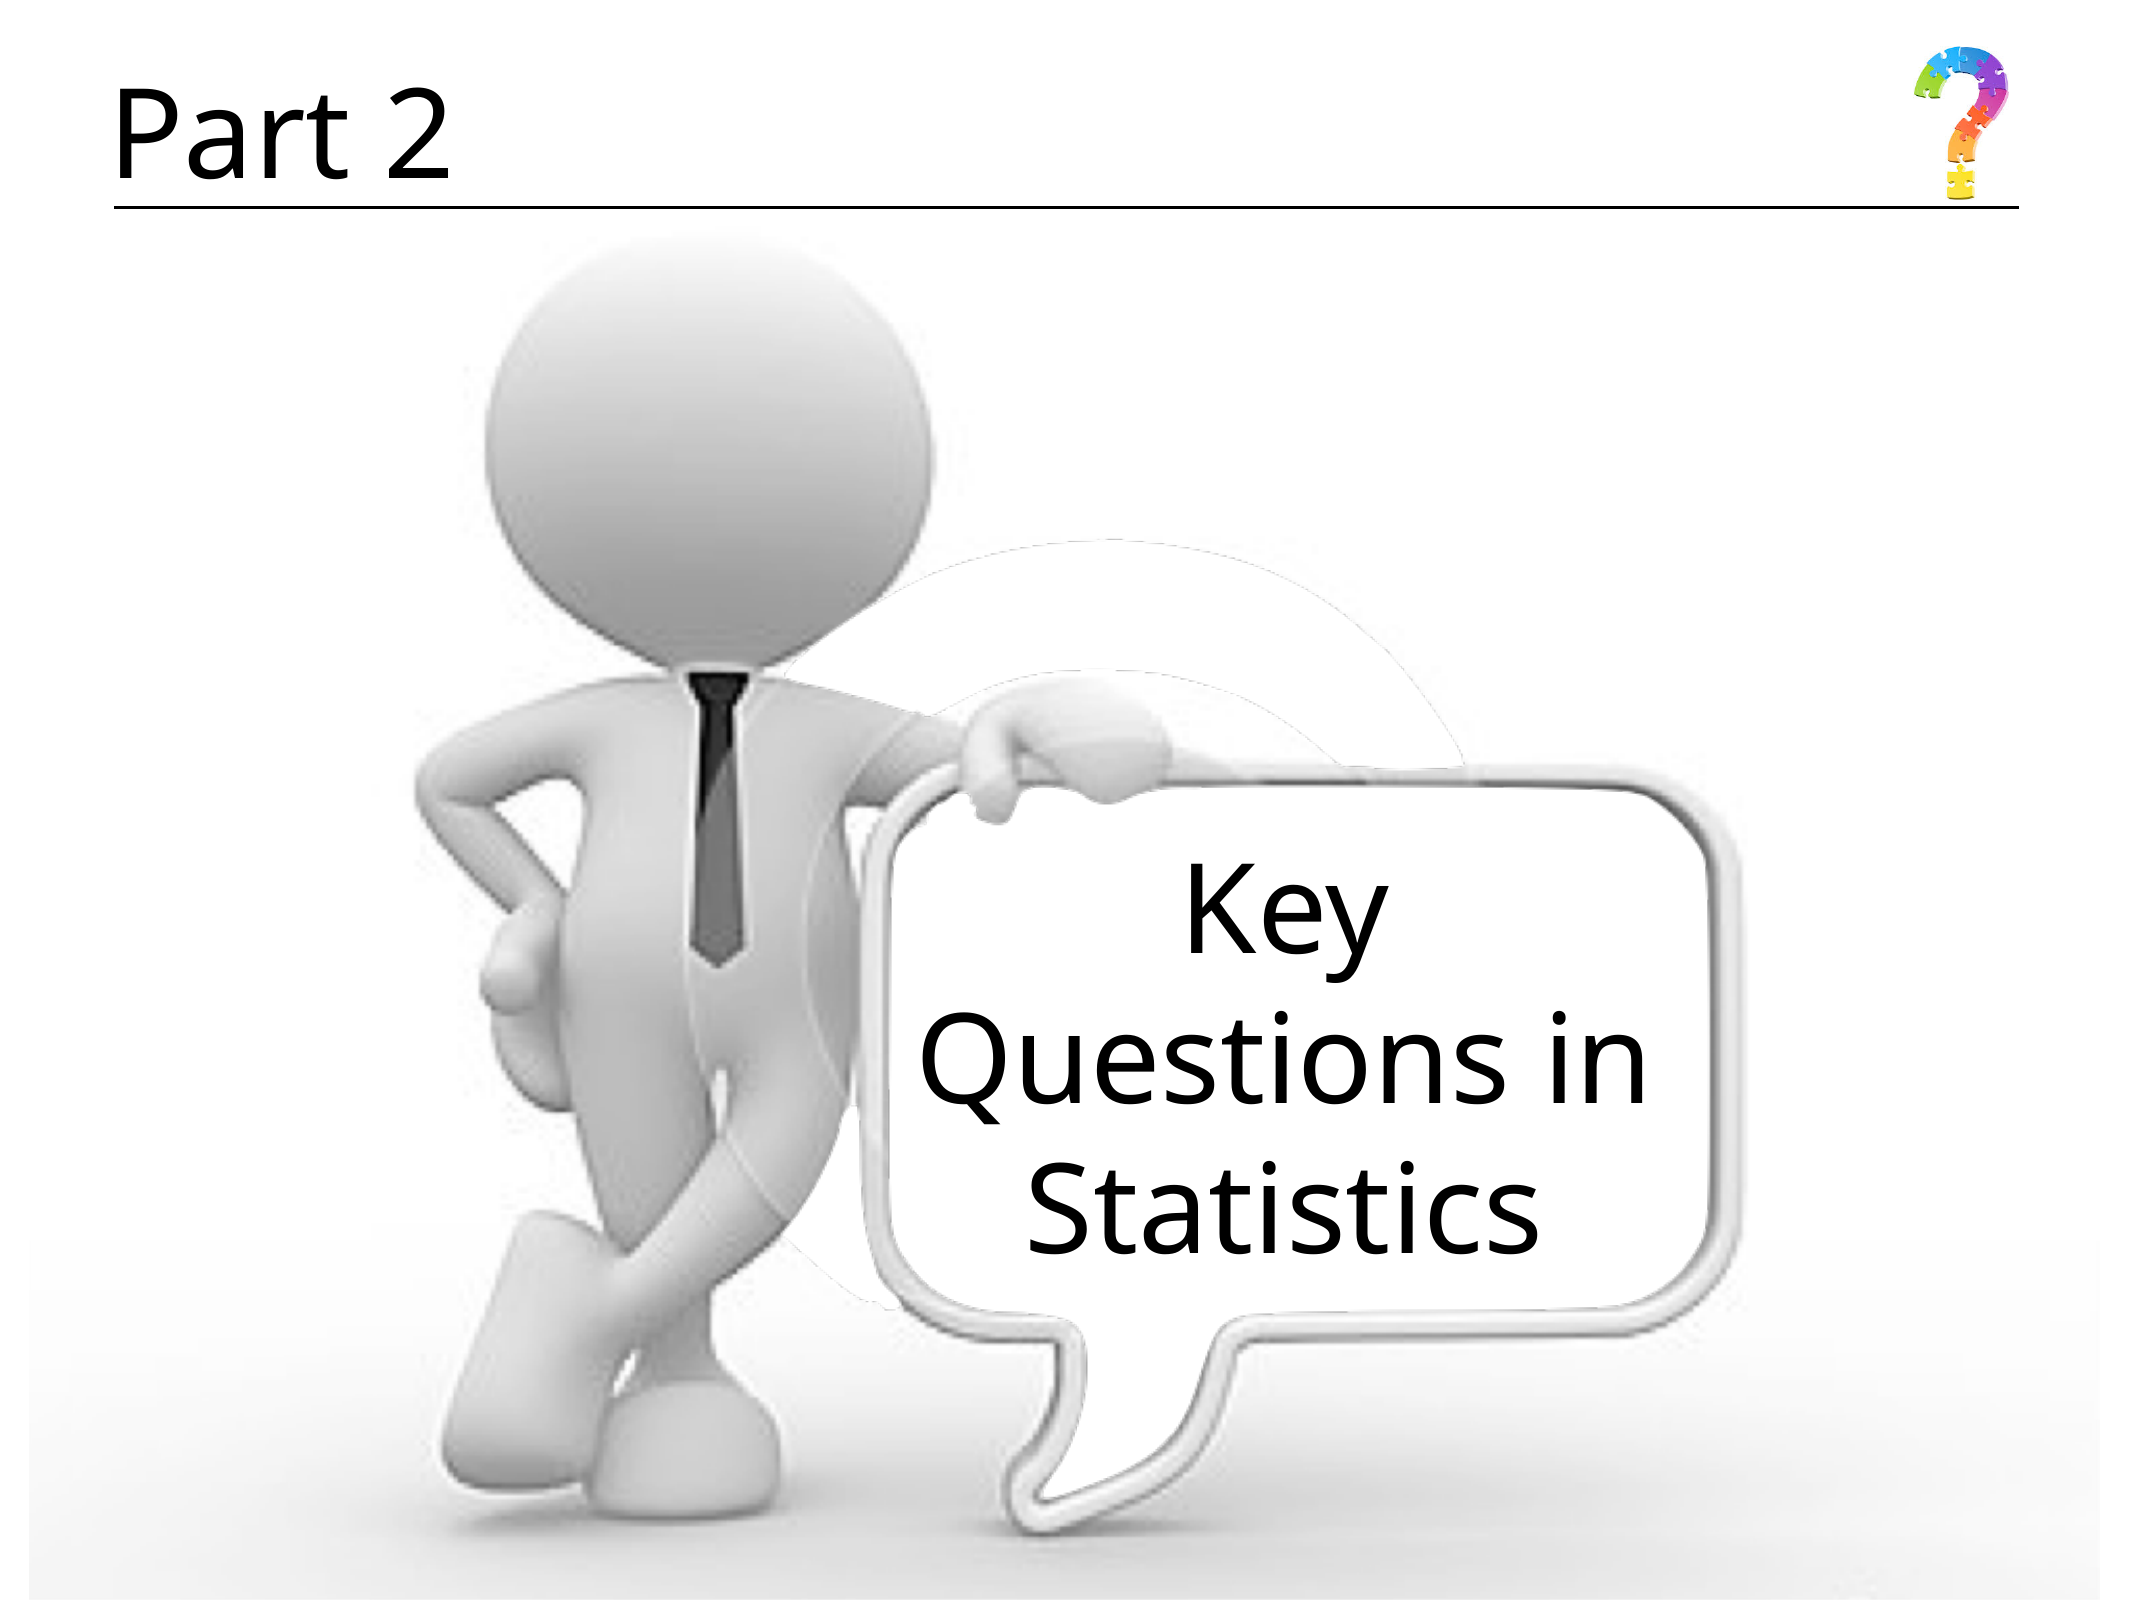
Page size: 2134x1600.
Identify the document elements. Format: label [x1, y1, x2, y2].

picture [29, 213, 2101, 1600]
text_box [114, 35, 2026, 205]
